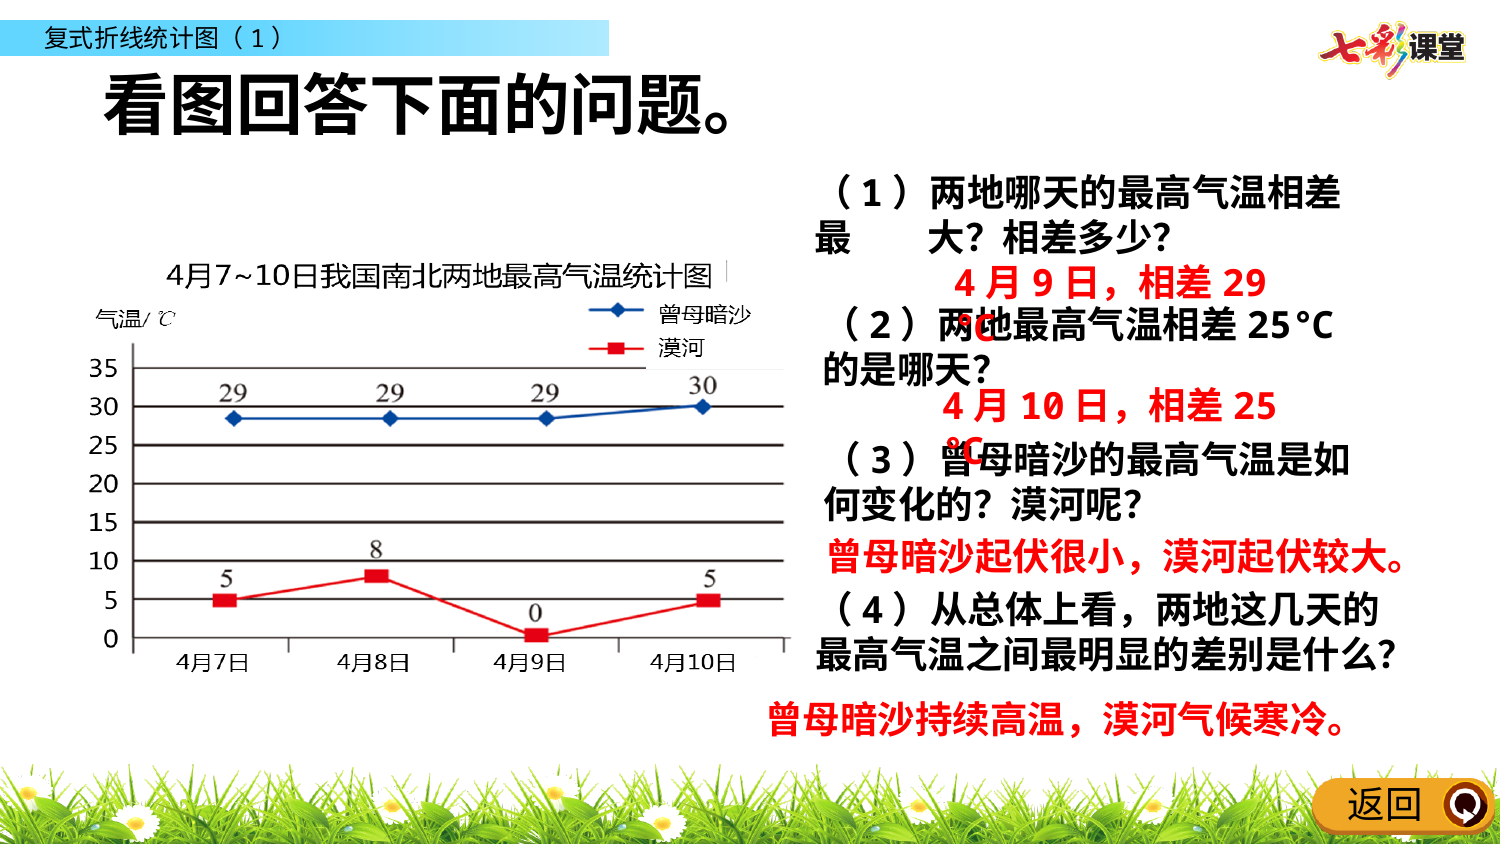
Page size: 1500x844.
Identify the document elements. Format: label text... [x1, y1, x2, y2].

text_box 看图回答下面的问题。 [87, 55, 833, 151]
text_box 4月10日，相差25 ℃ [927, 374, 1312, 480]
text_box （2）两地最高气温相差25℃的是哪天？ [807, 293, 1386, 399]
text_box （3）曾母暗沙的最高气温是如何变化的？漠河呢？ [808, 428, 1400, 534]
text_box 4月9日，相差29 ℃ [938, 252, 1303, 357]
picture [70, 250, 796, 688]
text_box 曾母暗沙起伏很小，漠河起伏较大。 [810, 525, 1425, 585]
text_box （4）从总体上看，两地这几天的最高气温之间最明显的差别是什么？ [800, 578, 1414, 683]
picture [0, 764, 1500, 844]
picture [1316, 20, 1468, 80]
text_box （1）两地哪天的最高气温相差最 大？相差多少？ [799, 161, 1386, 267]
text_box 曾母暗沙持续高温，漠河气候寒冷。 [750, 688, 1365, 749]
